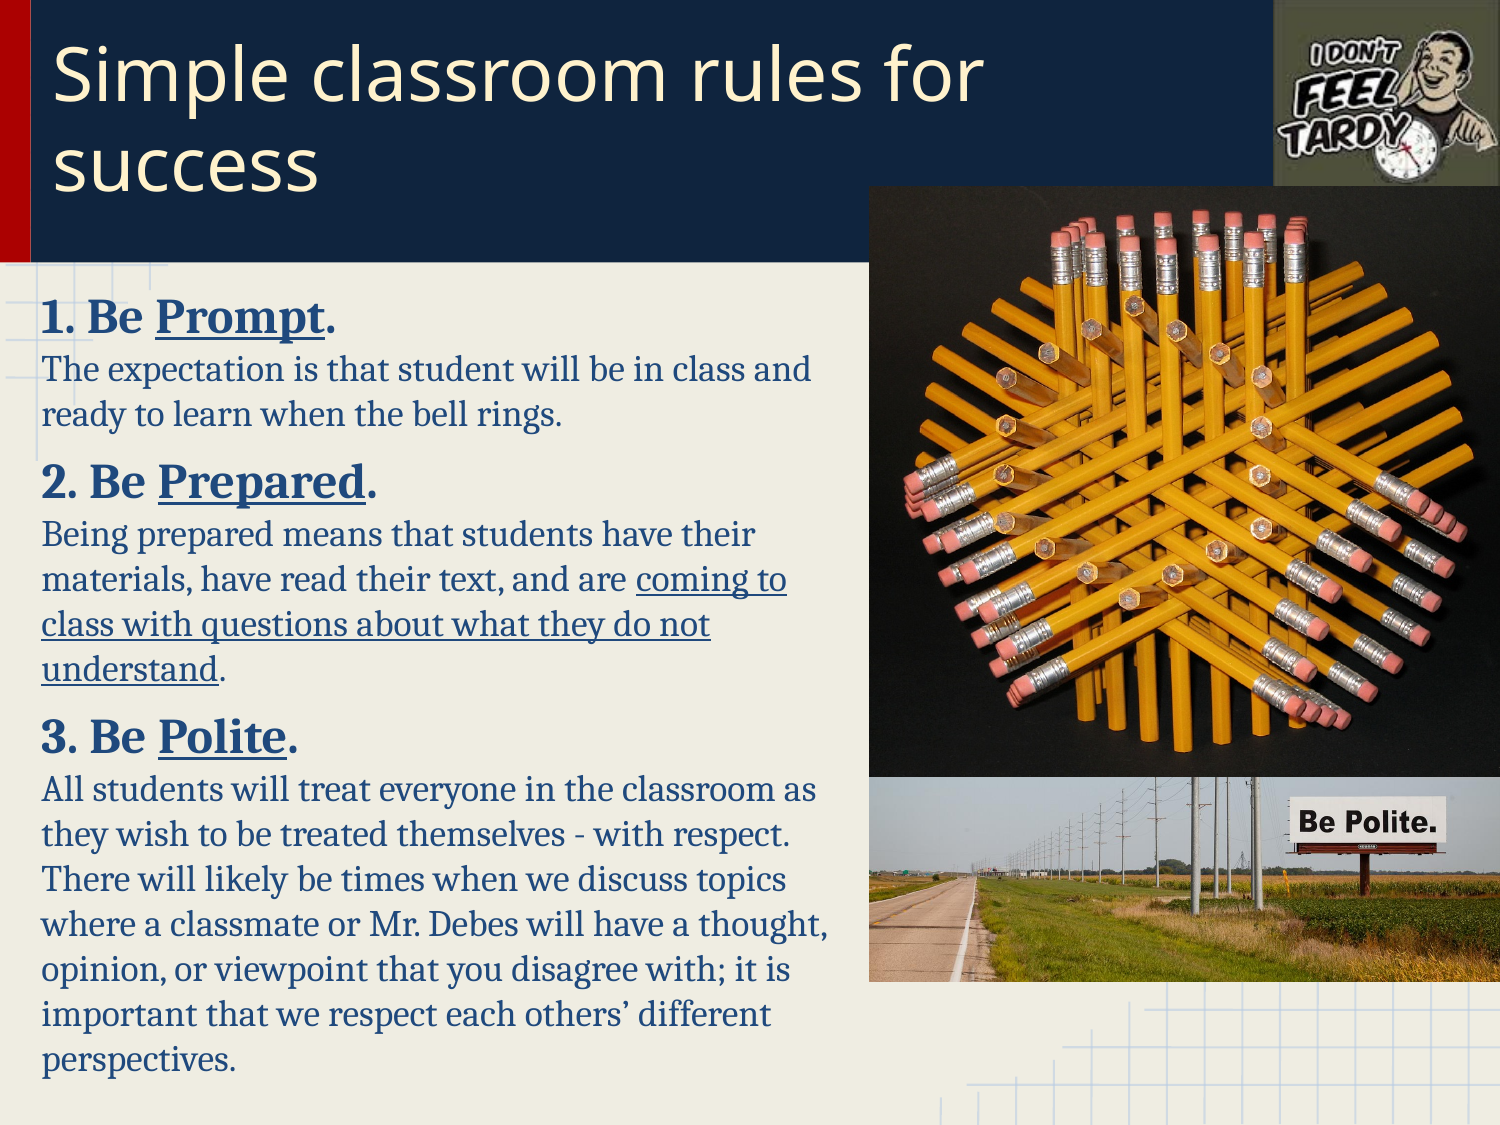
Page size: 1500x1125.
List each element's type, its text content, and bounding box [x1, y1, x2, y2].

title Simple classroom rules for success [37, 0, 1046, 222]
list 1. Be Prompt. The expectation is that student will be in class and ready to learn when the bell rings. 2. Be Prepared. Being prepared means that students have their materials, have read their text, and are coming to class with questions about what they do not understand. 3. Be Polite. All students will treat everyone in the classroom as they wish to be treated themselves - with respect. There will likely be times when we discuss topics where a classmate or Mr. Debes will have a thought, opinion, or viewpoint that you disagree with; it is important that we respect each others’ different perspectives. [26, 268, 855, 902]
picture [868, 0, 1500, 983]
